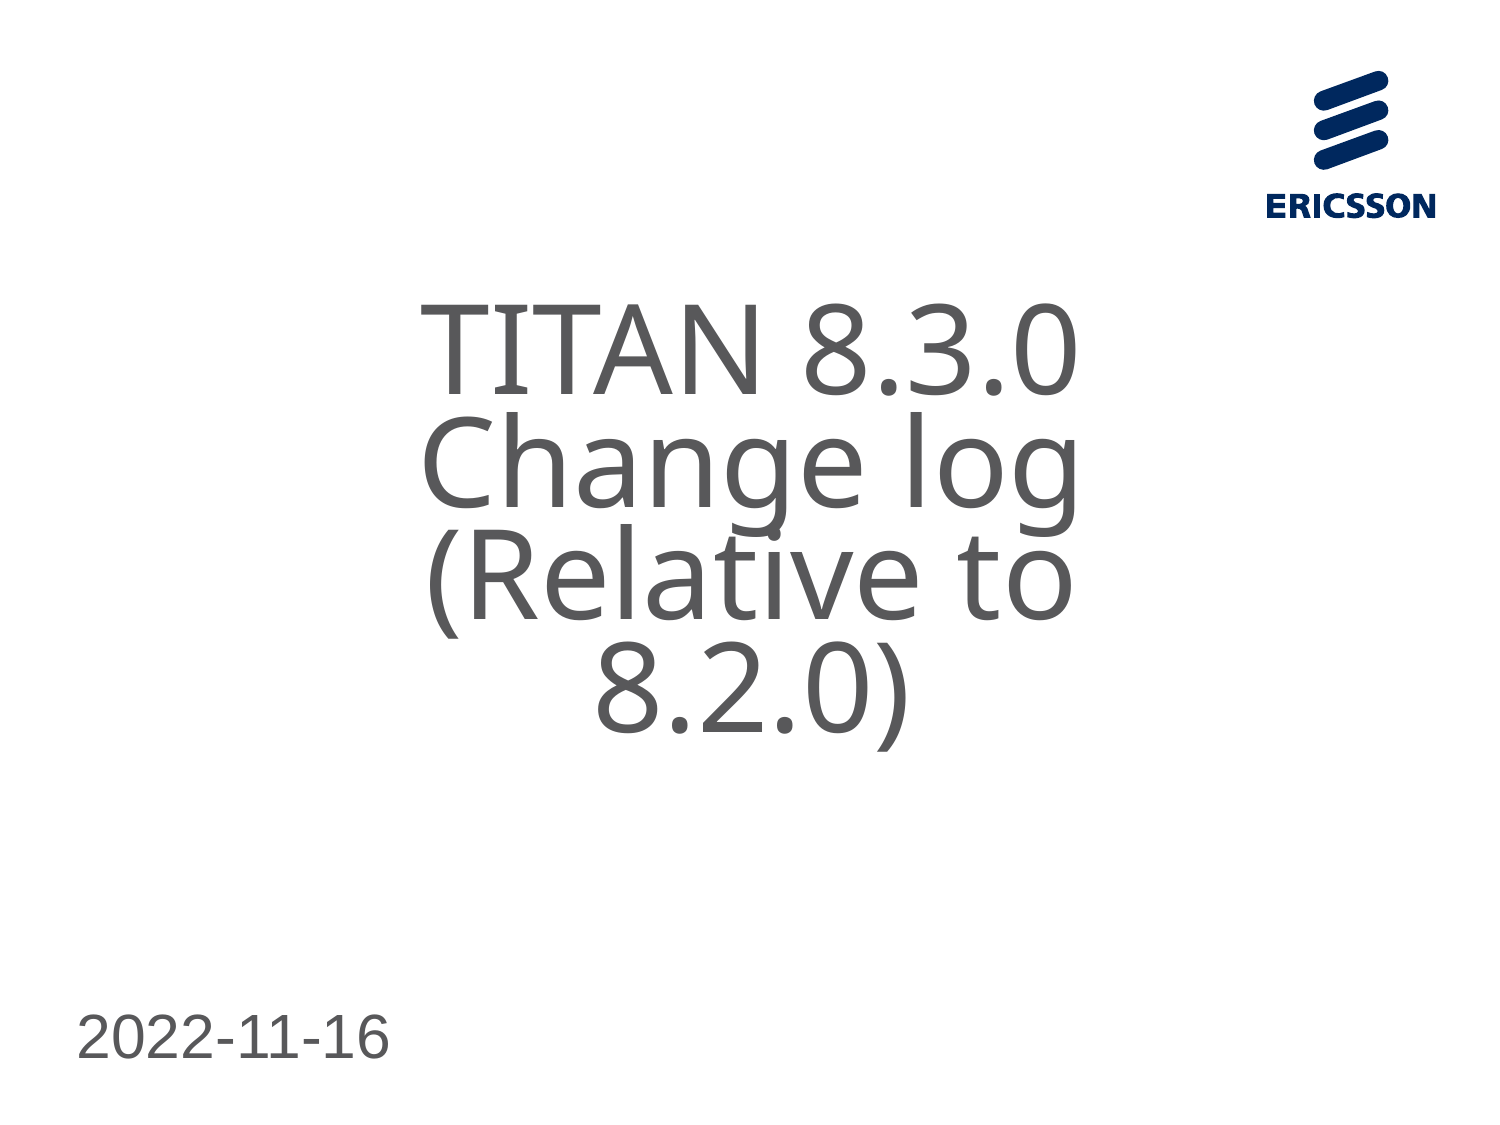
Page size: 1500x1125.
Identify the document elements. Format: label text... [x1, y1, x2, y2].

title TITAN 8.3.0 Change log (Relative to 8.2.0) [66, 296, 1437, 763]
subtitle 2022-11-16 [64, 842, 1436, 1071]
